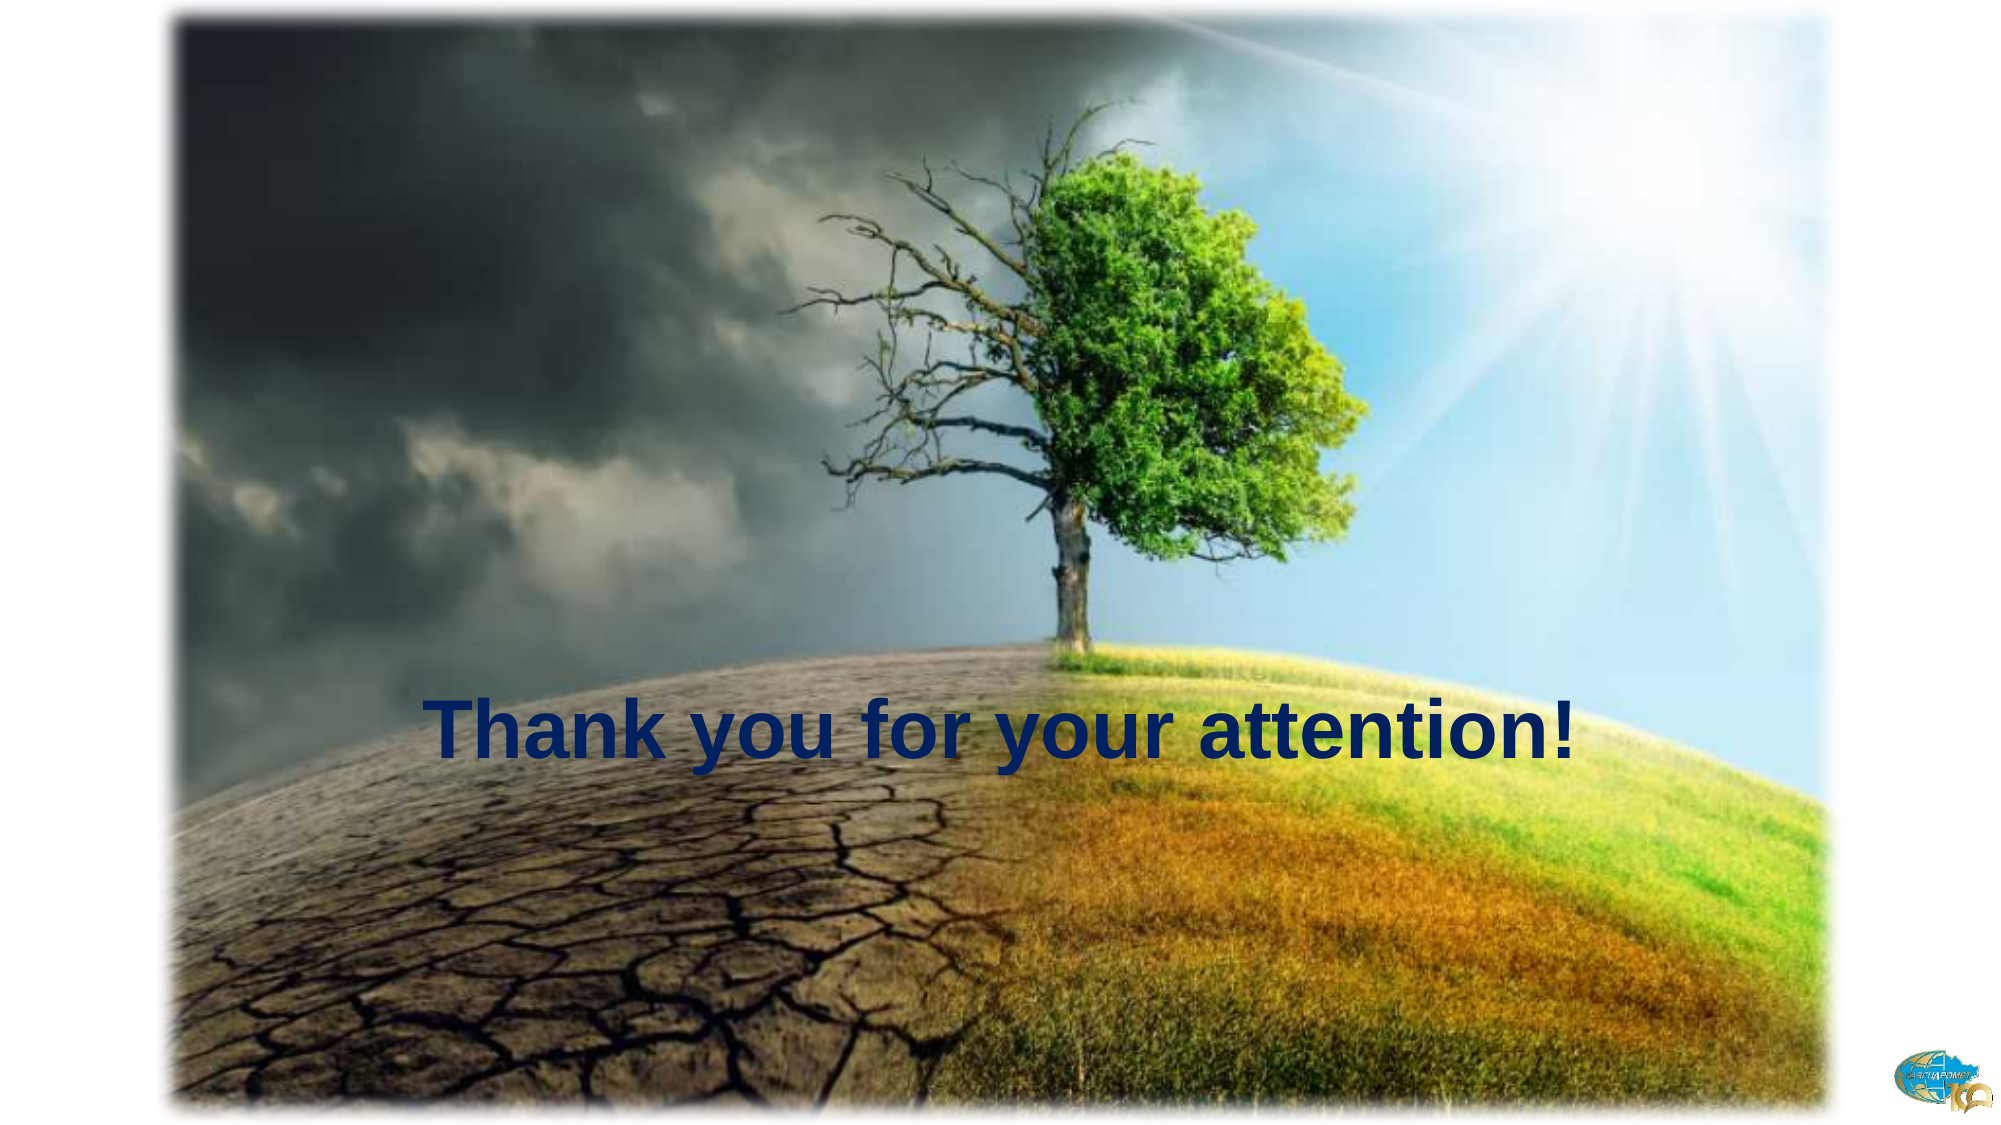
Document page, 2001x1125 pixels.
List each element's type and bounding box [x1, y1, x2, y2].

picture [1887, 1038, 2000, 1125]
picture [156, 0, 1844, 1125]
